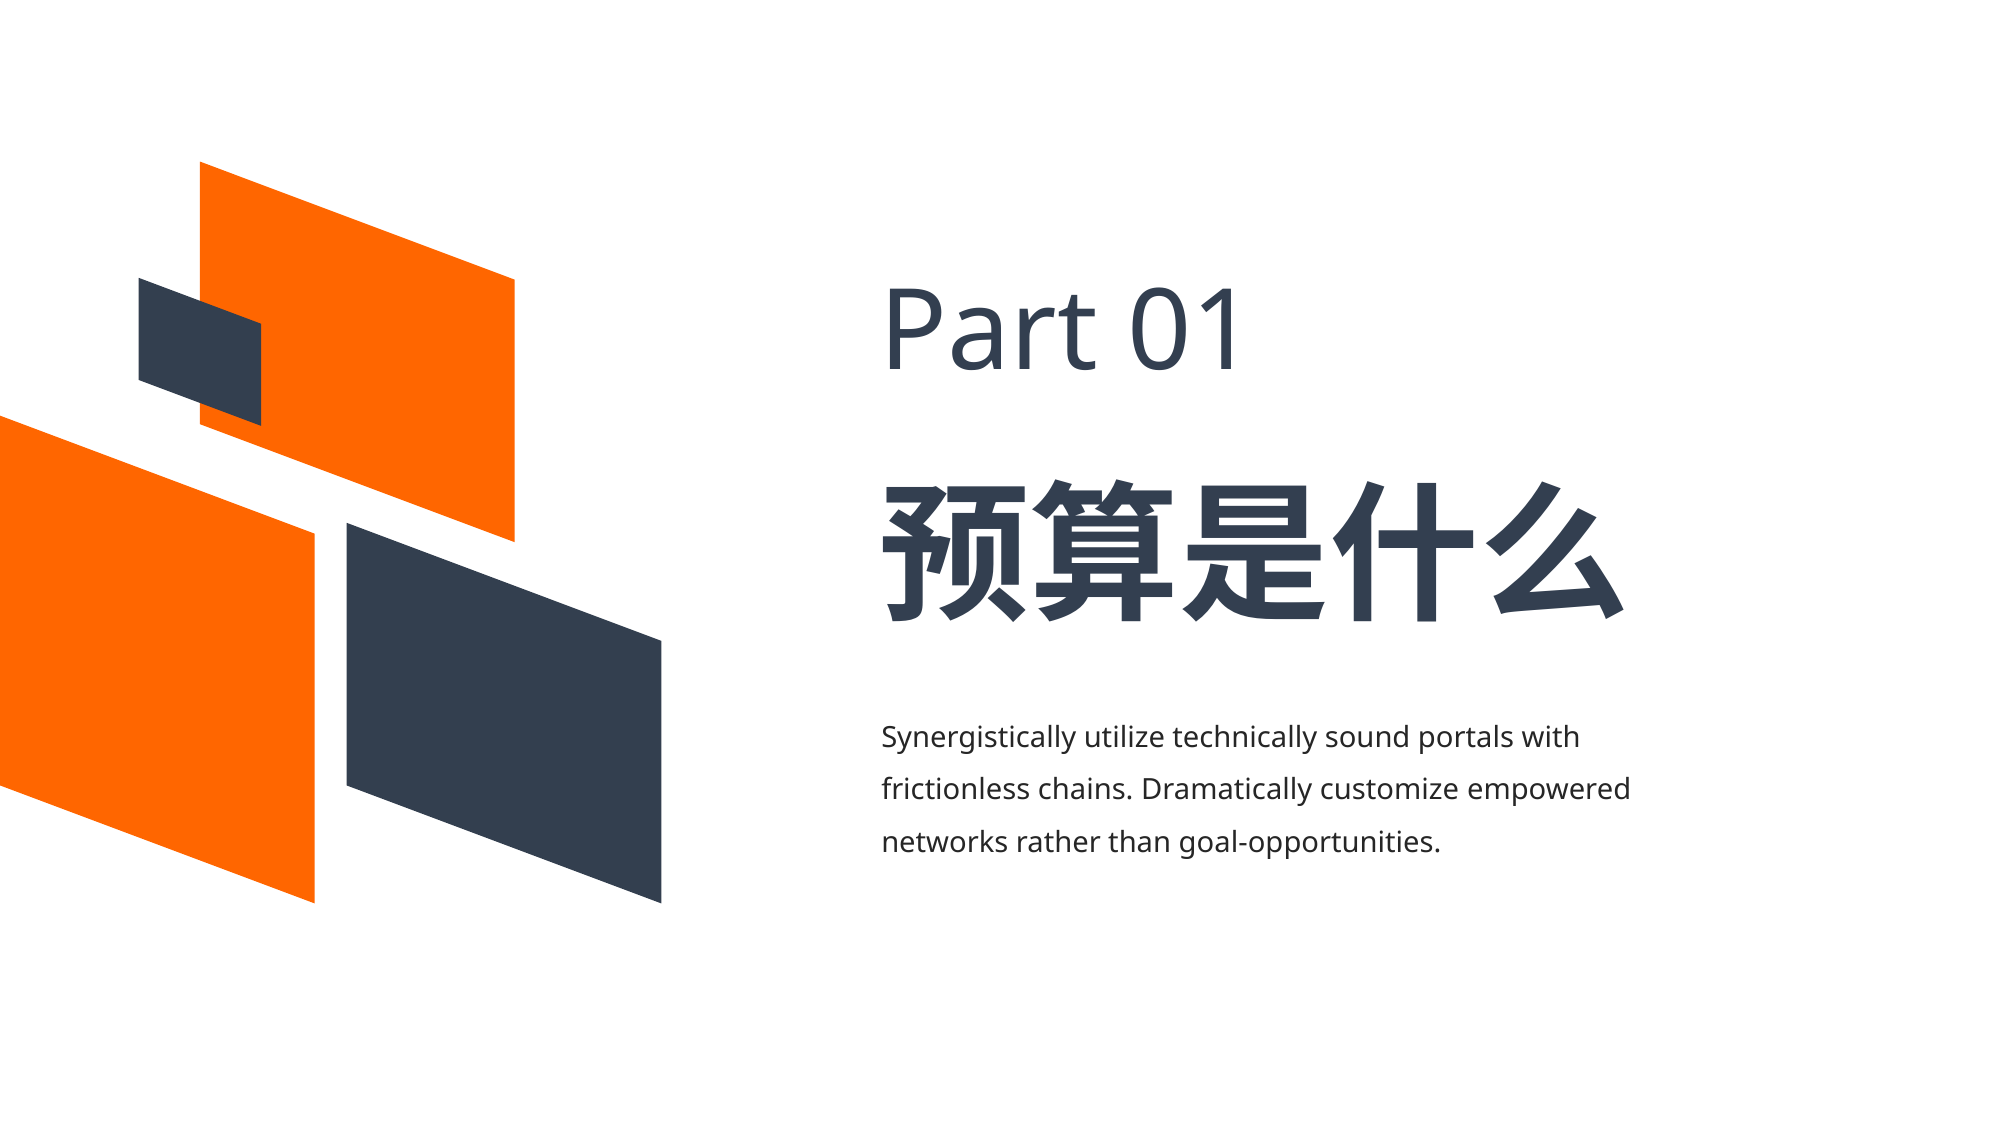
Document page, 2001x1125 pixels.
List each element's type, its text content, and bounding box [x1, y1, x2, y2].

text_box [0, 201, 702, 864]
text_box Synergistically utilize technically sound portals with frictionless chains. Dramatically customize empowered networks rather than goal-opportunities. [881, 700, 1661, 858]
text_box 预算是什么 [865, 472, 1841, 648]
text_box Part 01 [865, 245, 1519, 421]
